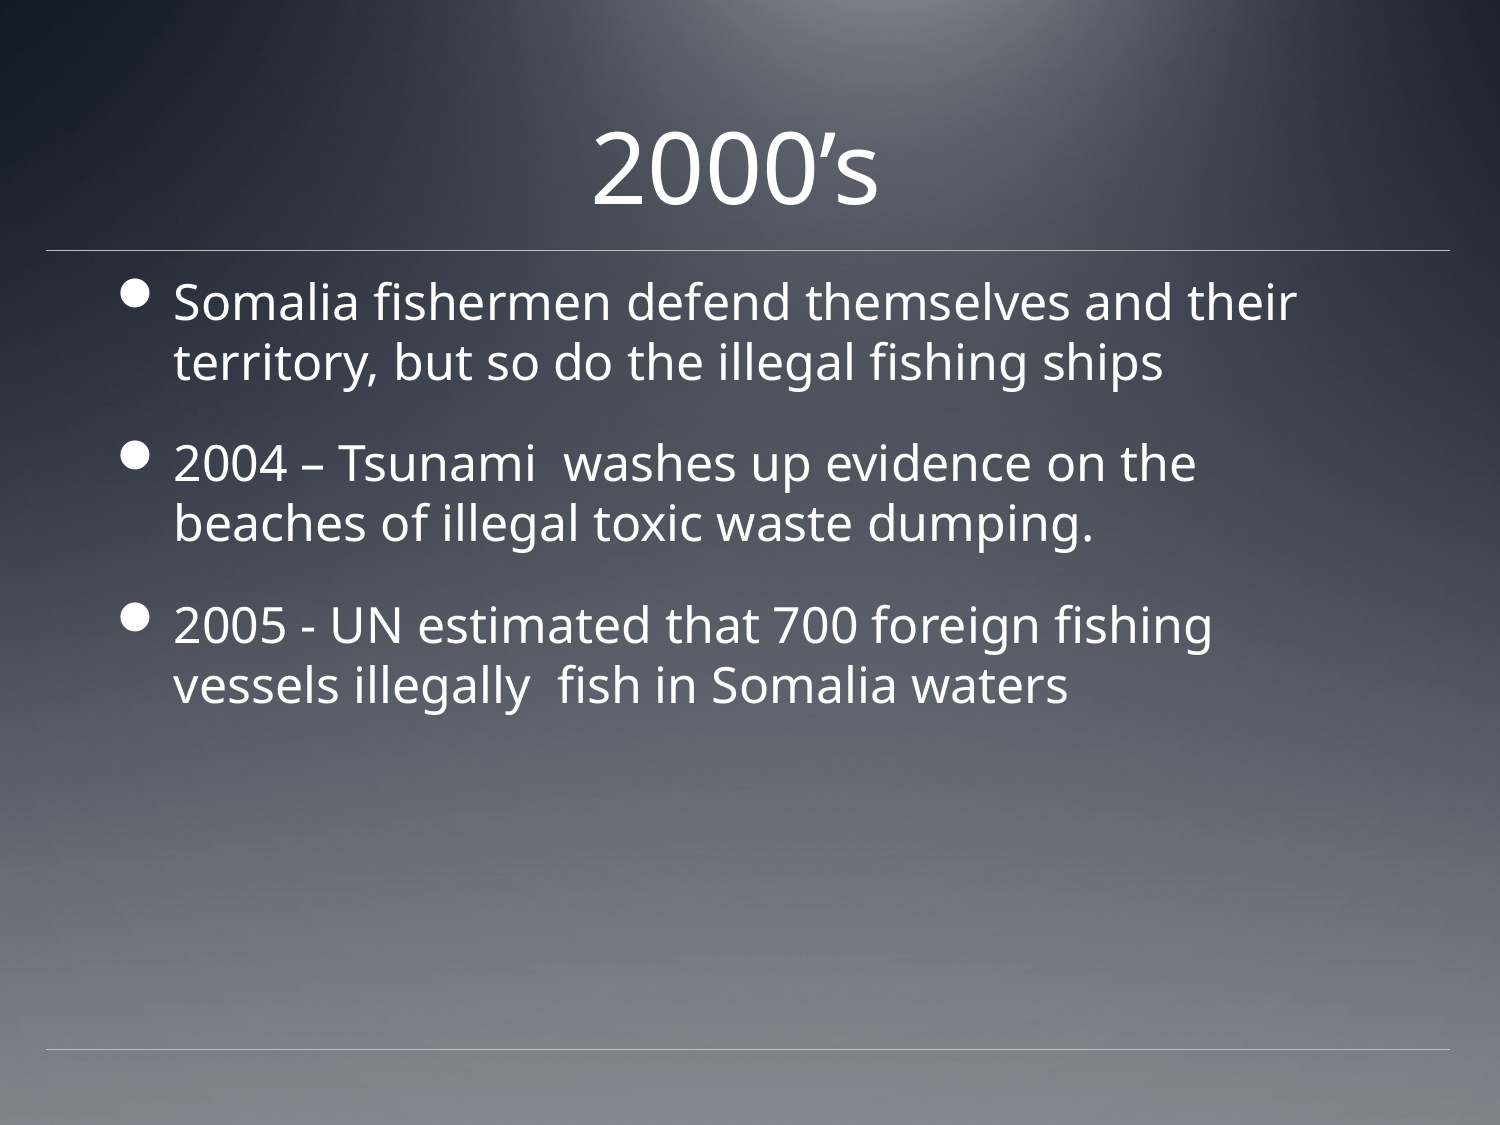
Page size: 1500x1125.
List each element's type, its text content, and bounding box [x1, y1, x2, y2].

list Somalia fishermen defend themselves and their territory, but so do the illegal fishing ships 2004 – Tsunami washes up evidence on the beaches of illegal toxic waste dumping. 2005 - UN estimated that 700 foreign fishing vessels illegally fish in Somalia waters [101, 262, 1394, 1024]
title 2000’s [105, 17, 1394, 233]
